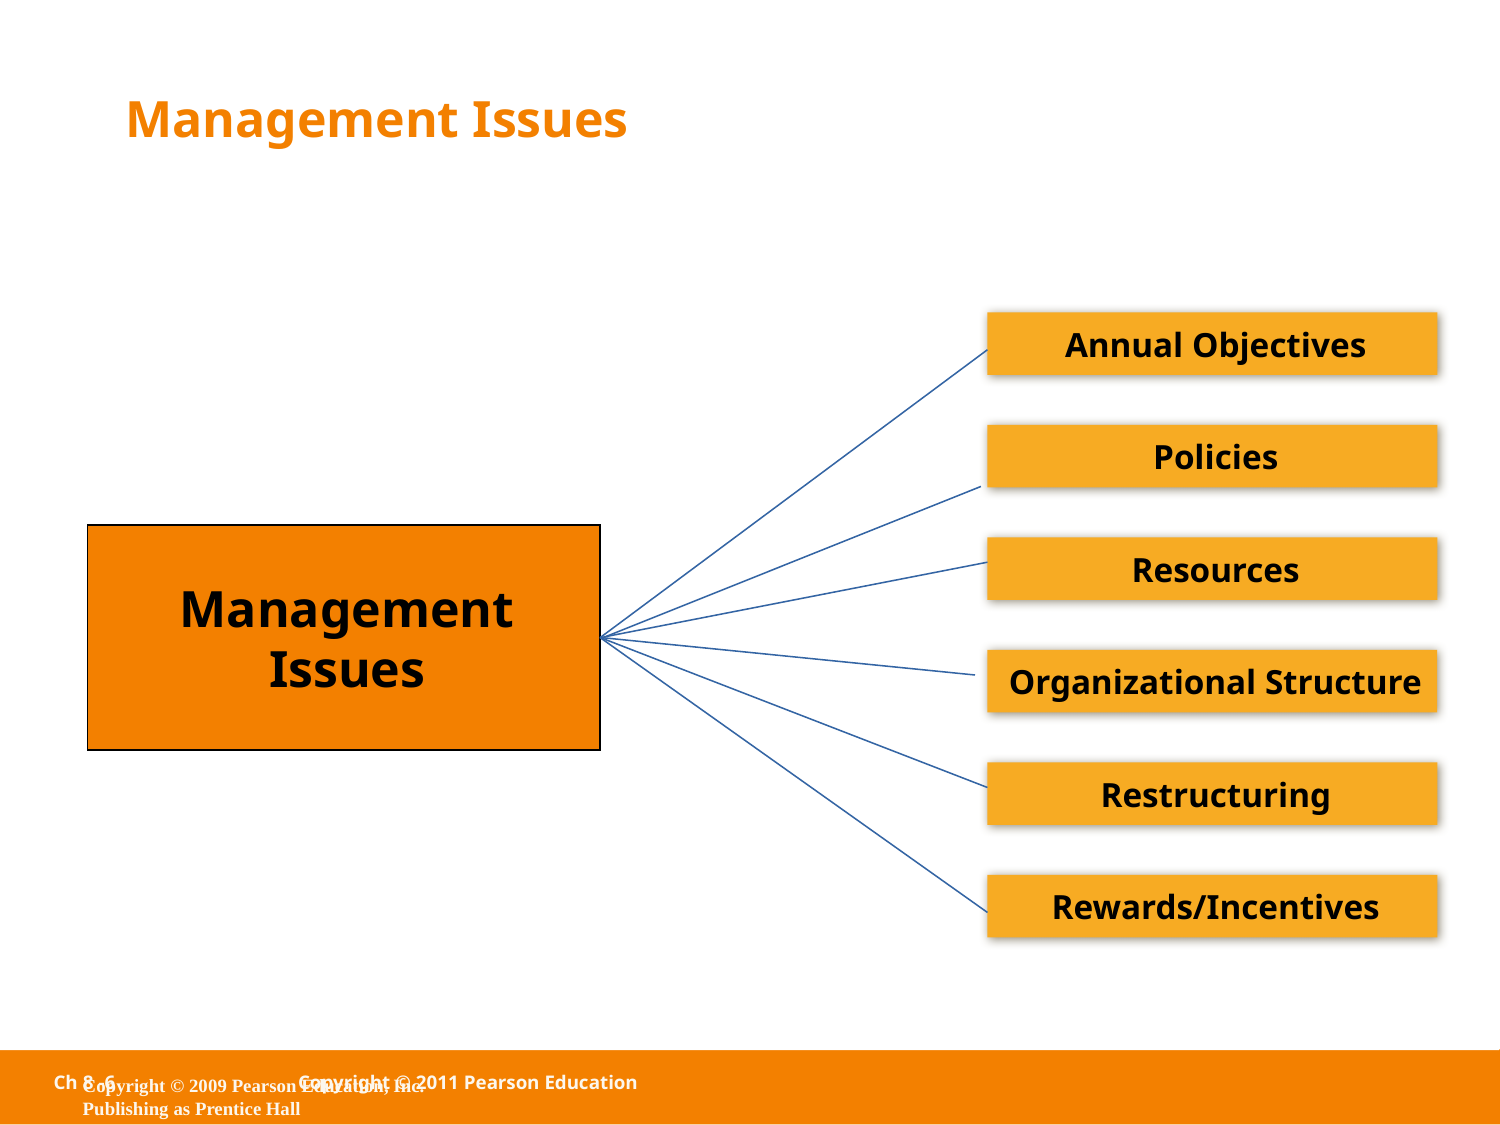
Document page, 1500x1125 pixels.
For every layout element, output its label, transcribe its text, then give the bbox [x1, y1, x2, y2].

picture [1248, 1042, 1500, 1124]
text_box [987, 874, 1438, 938]
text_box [987, 762, 1438, 826]
text_box Copyright © 2011 Pearson Education [233, 1070, 697, 1093]
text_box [87, 524, 601, 751]
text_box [968, 649, 1457, 713]
text_box Management Issues [125, 87, 1403, 148]
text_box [987, 537, 1438, 601]
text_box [987, 424, 1438, 488]
text_box Ch 8 -6 [47, 1070, 164, 1093]
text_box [987, 312, 1438, 376]
